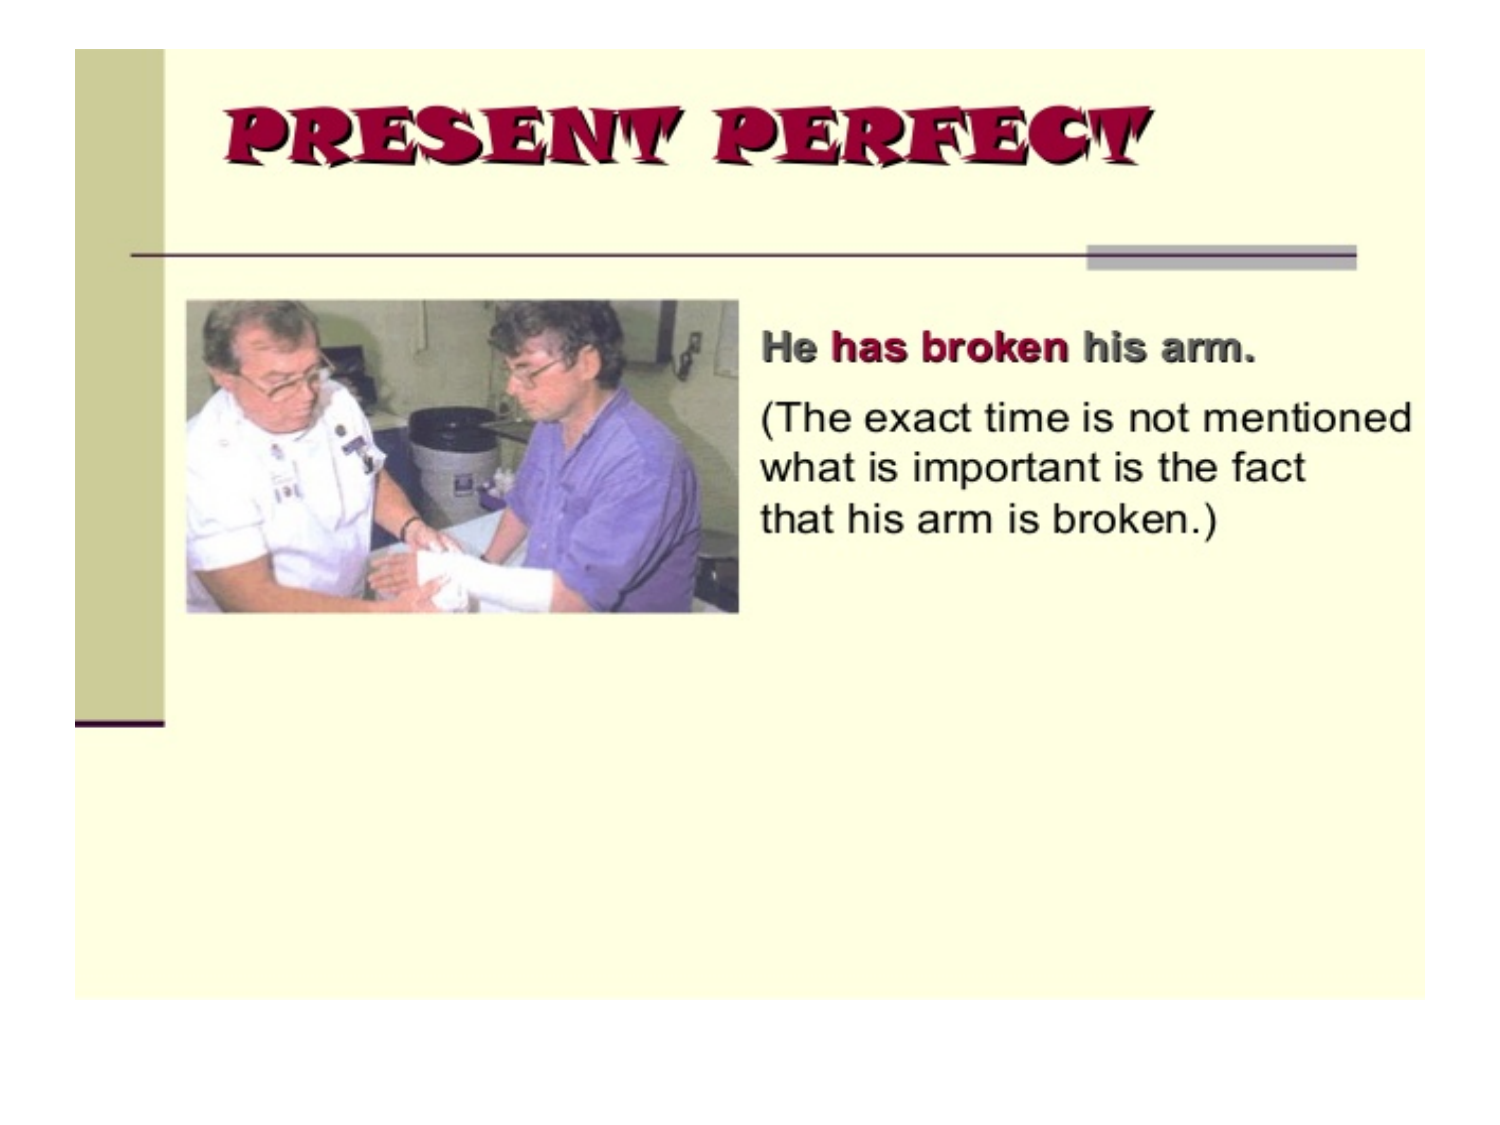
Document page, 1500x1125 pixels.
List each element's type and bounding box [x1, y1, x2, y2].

picture [74, 49, 1426, 1001]
